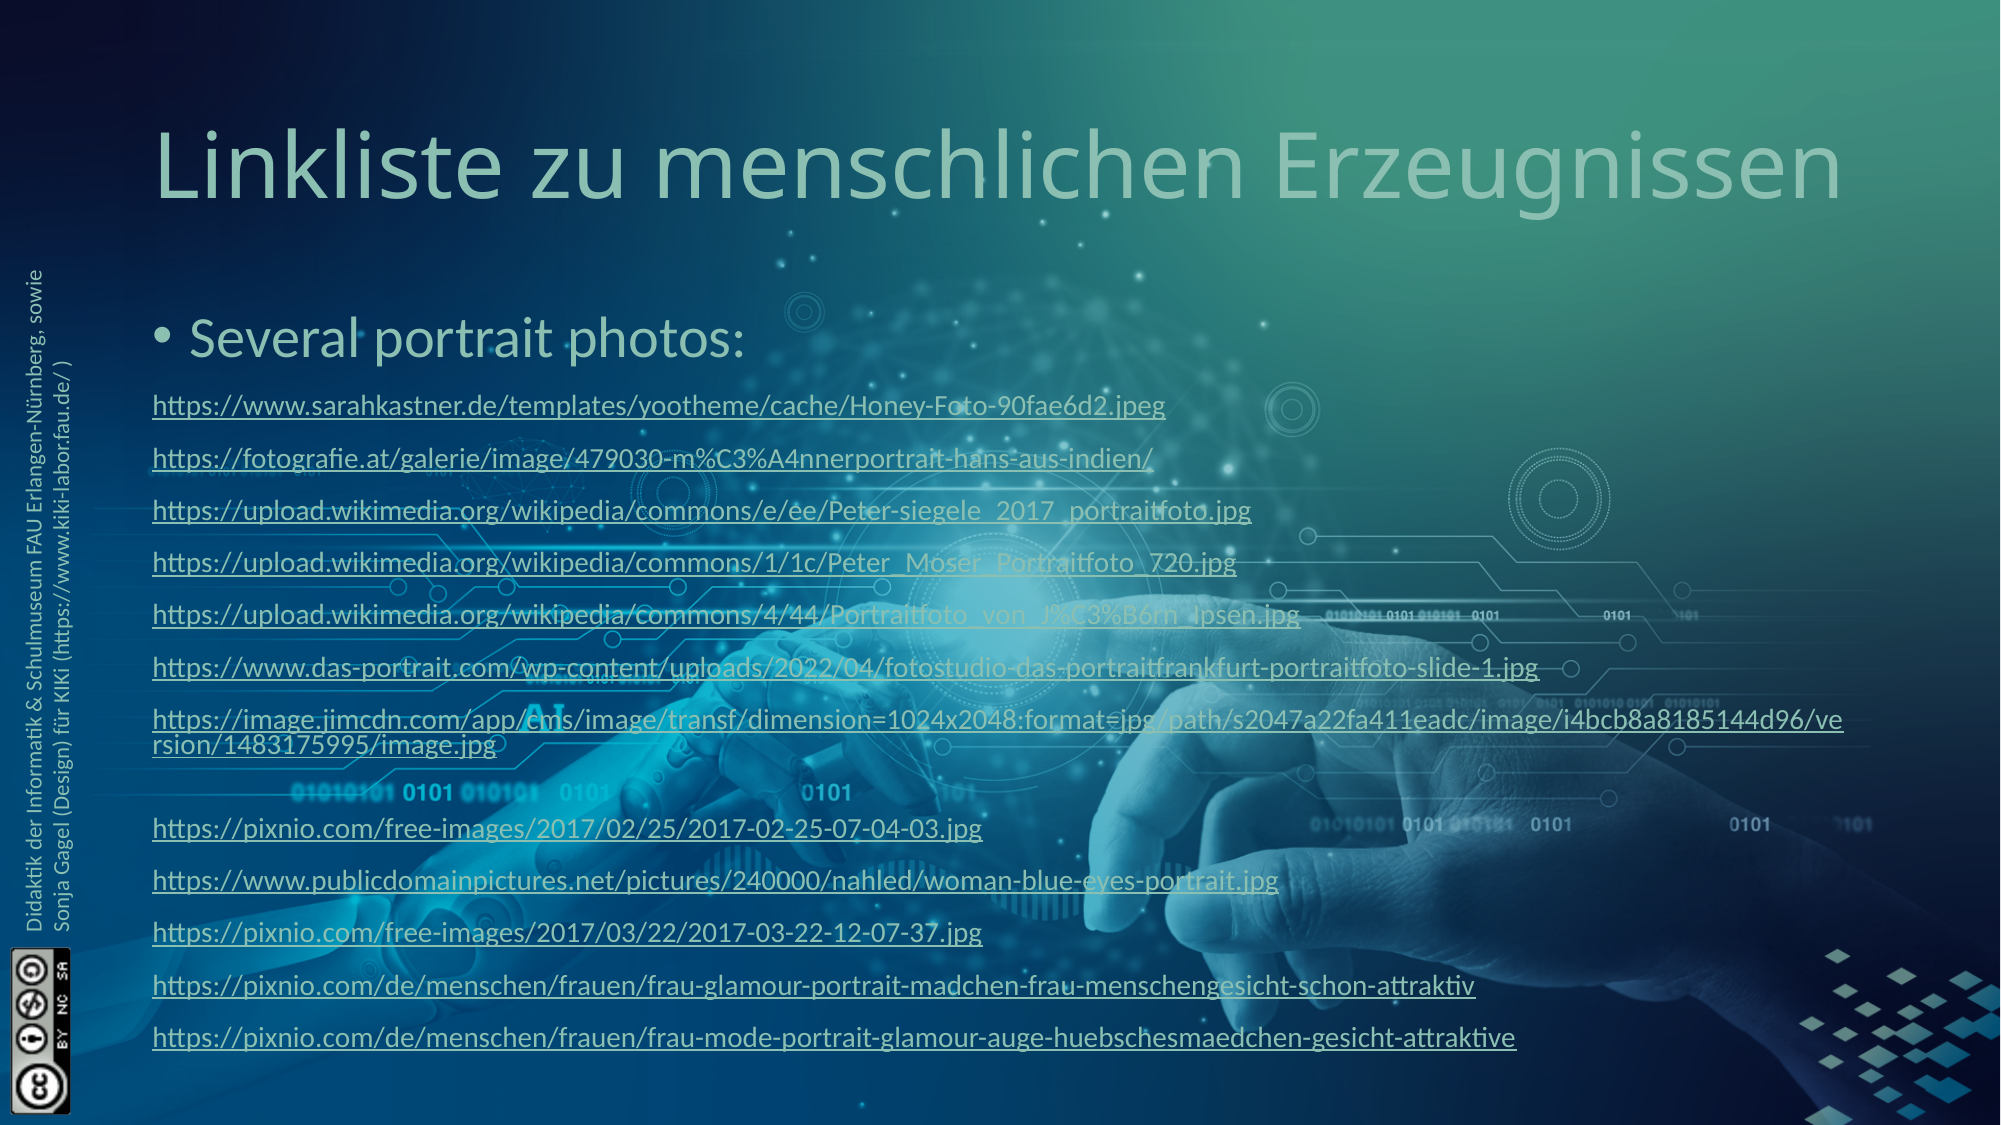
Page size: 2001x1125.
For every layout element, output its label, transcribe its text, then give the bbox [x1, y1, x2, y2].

picture [0, 0, 2001, 1125]
title Linkliste zu menschlichen Erzeugnissen [137, 59, 1863, 278]
list Several portrait photos: https://www.sarahkastner.de/templates/yootheme/cache/Honey-Foto-90fae6d2.jpeg https://fotografie.at/galerie/image/479030-m%C3%A4nnerportrait-hans-aus-indien/ https://upload.wikimedia.org/wikipedia/commons/e/ee/Peter-siegele_2017_portraitfoto.jpg https://upload.wikimedia.org/wikipedia/commons/1/1c/Peter_Moser_Portraitfoto_720.jpg https://upload.wikimedia.org/wikipedia/commons/4/44/Portraitfoto_von_J%C3%B6rn_Ipsen.jpg https://www.das-portrait.com/wp-content/uploads/2022/04/fotostudio-das-portraitfrankfurt-portraitfoto-slide-1.jpg https://image.jimcdn.com/app/cms/image/transf/dimension=1024x2048:format=jpg/path/s2047a22fa411eadc/image/i4bcb8a8185144d96/version/1483175995/image.jpg https://pixnio.com/free-images/2017/02/25/2017-02-25-07-04-03.jpg https://www.publicdomainpictures.net/pictures/240000/nahled/woman-blue-eyes-portrait.jpg https://pixnio.com/free-images/2017/03/22/2017-03-22-12-07-37.jpg https://pixnio.com/de/menschen/frauen/frau-glamour-portrait-madchen-frau-menschengesicht-schon-attraktiv https://pixnio.com/de/menschen/frauen/frau-mode-portrait-glamour-auge-huebschesmaedchen-gesicht-attraktive [137, 299, 1863, 1014]
